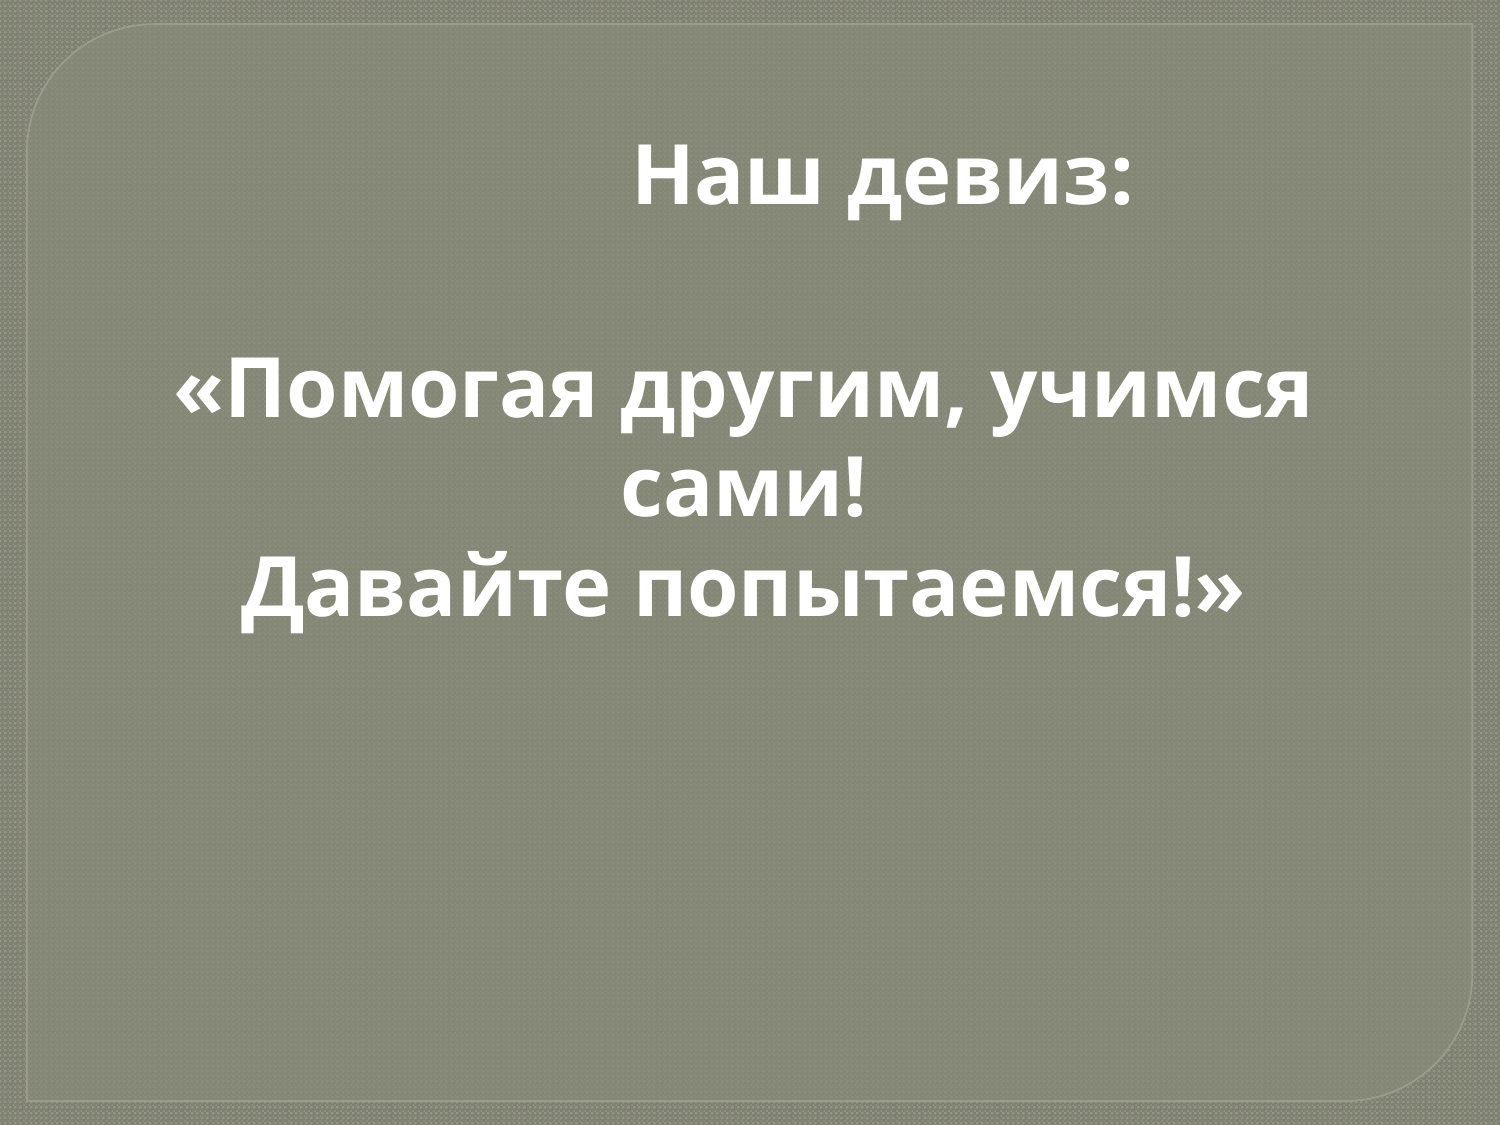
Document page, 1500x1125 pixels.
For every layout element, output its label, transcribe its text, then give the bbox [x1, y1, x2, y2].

text_box «Помогая другим, учимся сами! Давайте попытаемся!» [53, 326, 1436, 641]
text_box Наш девиз: [616, 113, 1150, 229]
